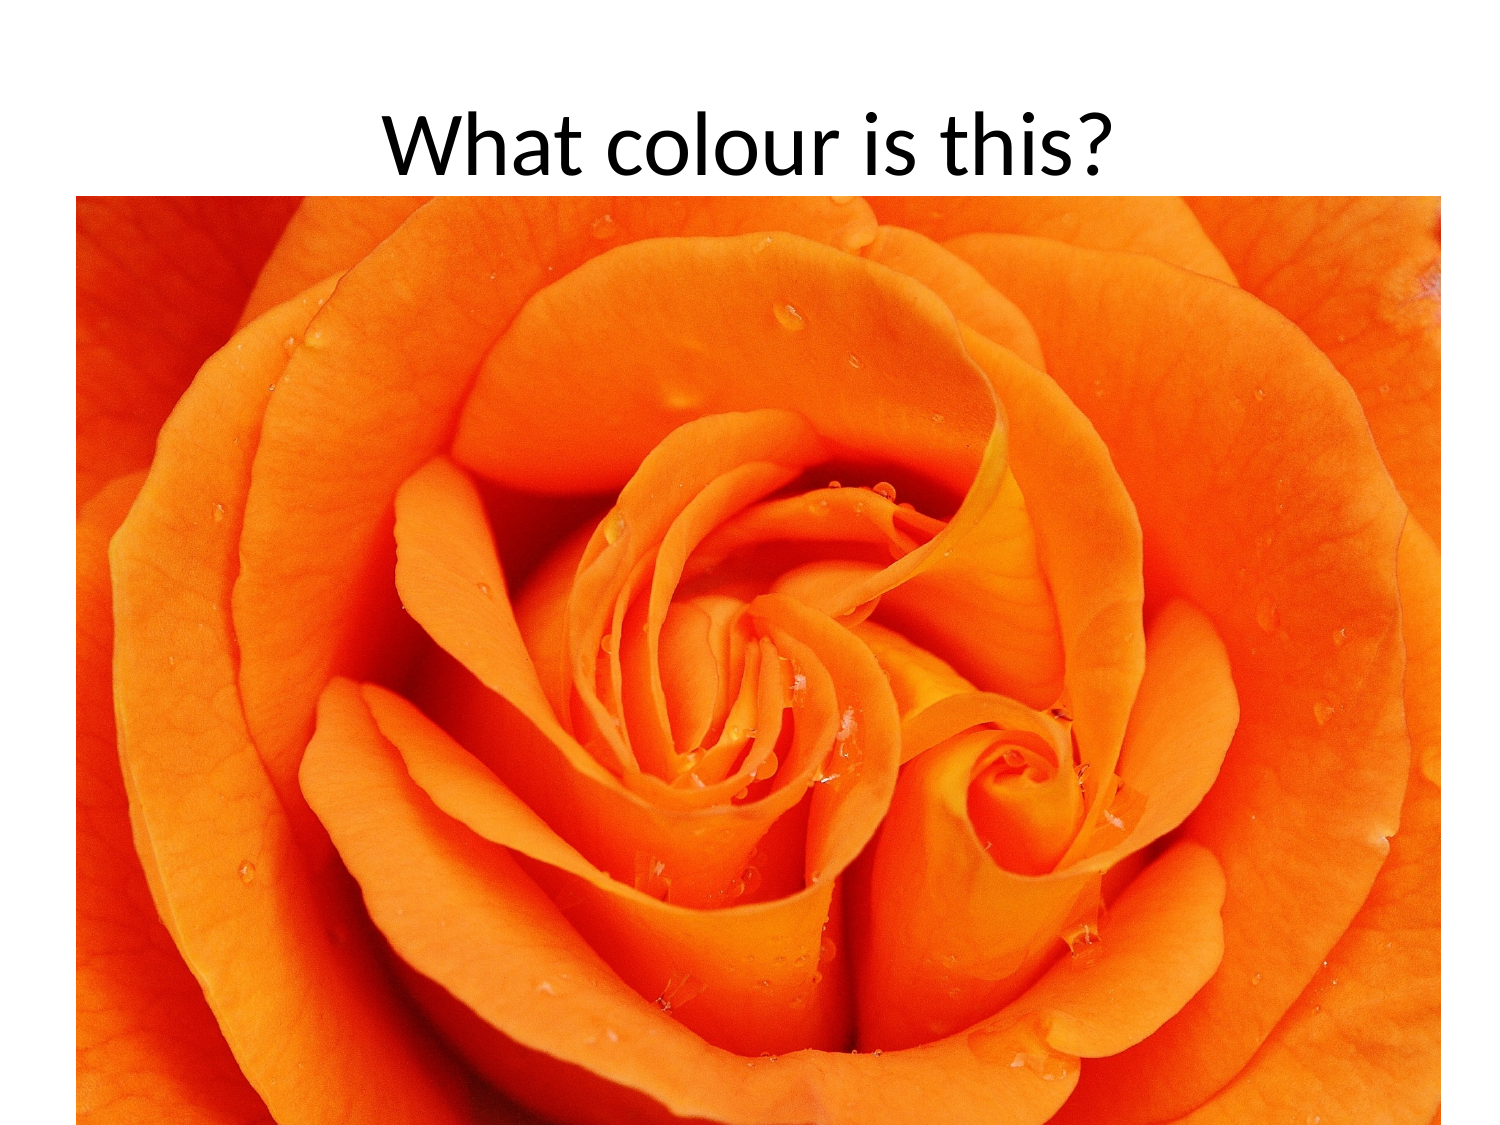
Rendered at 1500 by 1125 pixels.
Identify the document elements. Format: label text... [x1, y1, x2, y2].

picture [76, 196, 1442, 1125]
title What colour is this? [75, 45, 1425, 196]
